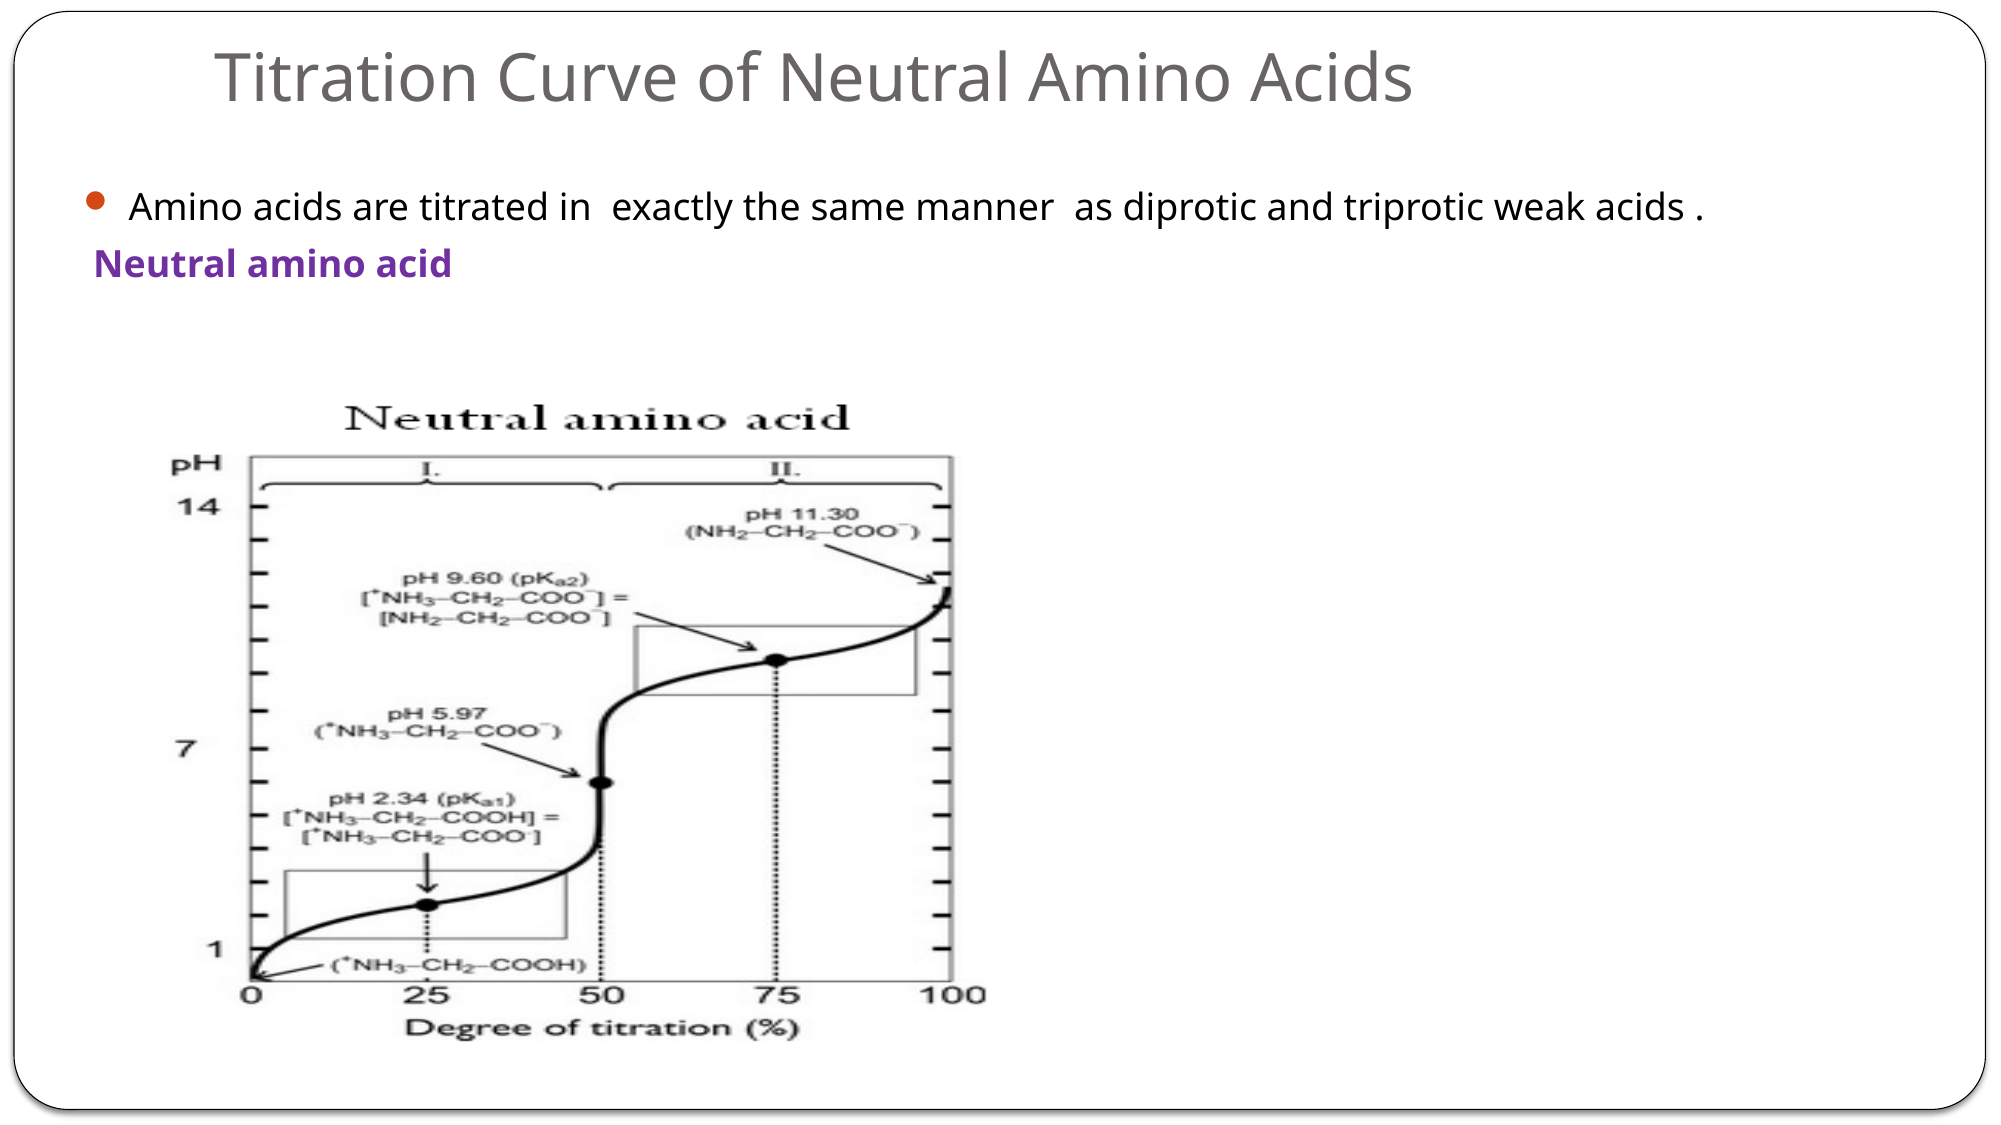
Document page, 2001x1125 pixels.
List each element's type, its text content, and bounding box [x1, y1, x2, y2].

title Titration Curve of Neutral Amino Acids [200, 45, 1900, 131]
picture [93, 358, 1045, 1058]
list Amino acids are titrated in exactly the same manner as diprotic and triprotic weak acids . Neutral amino acid [68, 175, 1900, 1058]
